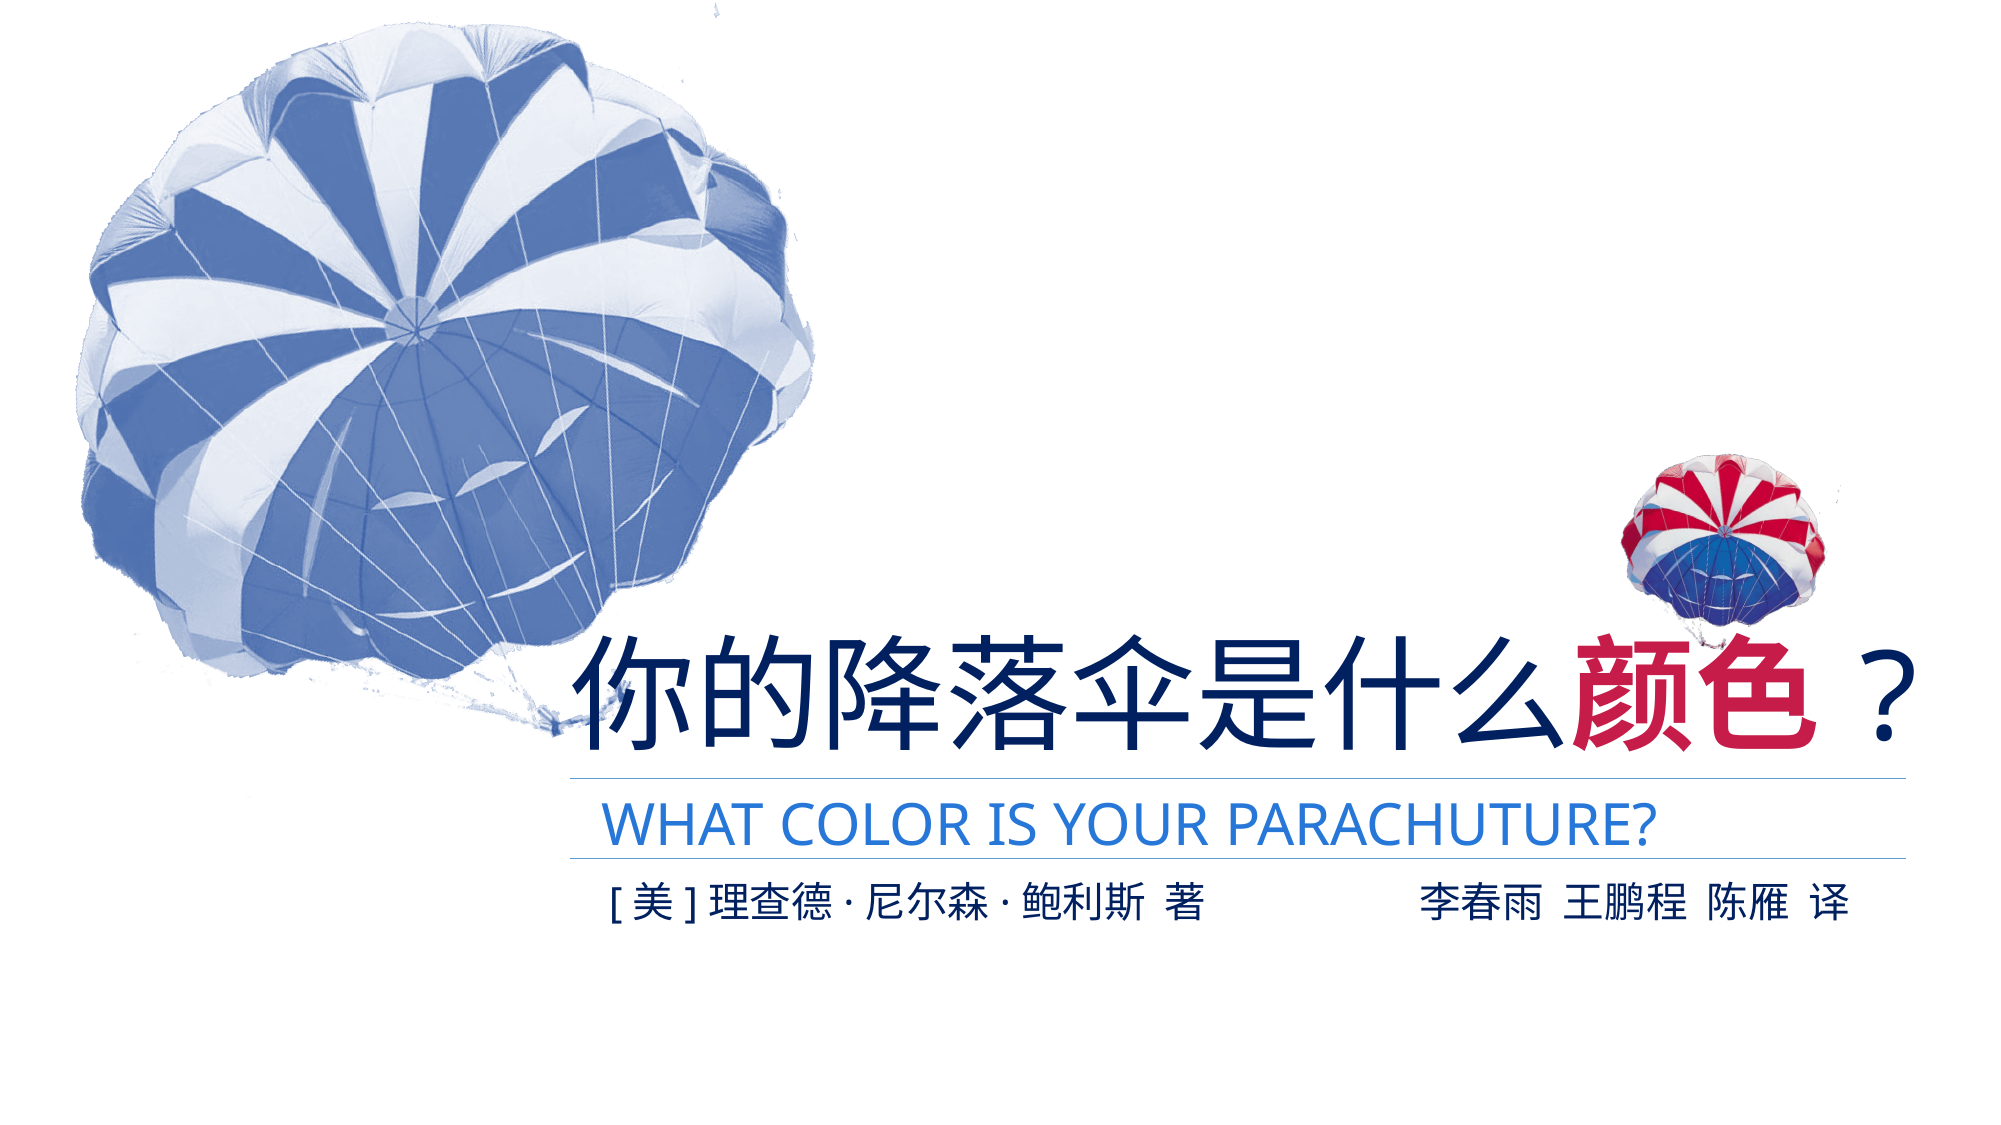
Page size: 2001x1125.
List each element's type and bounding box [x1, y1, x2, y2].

text_box [570, 608, 1926, 934]
picture [1608, 435, 1842, 648]
picture [57, 18, 826, 753]
